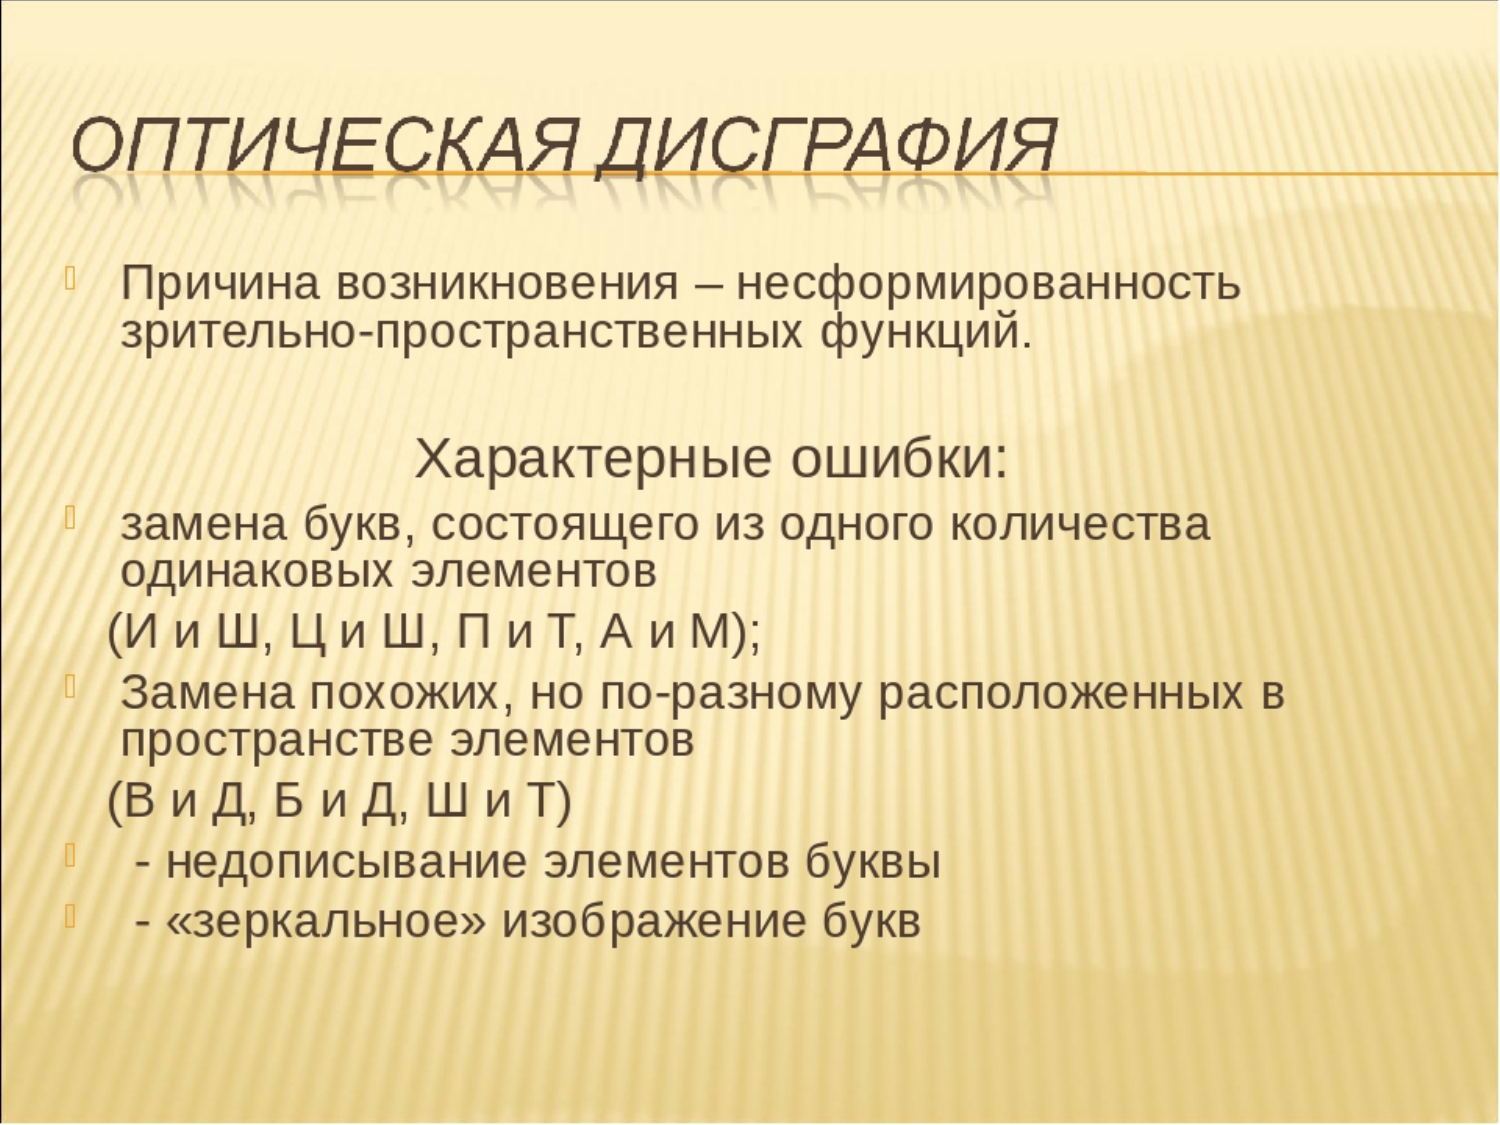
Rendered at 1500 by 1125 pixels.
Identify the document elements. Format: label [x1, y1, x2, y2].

list [0, 0, 1500, 1125]
